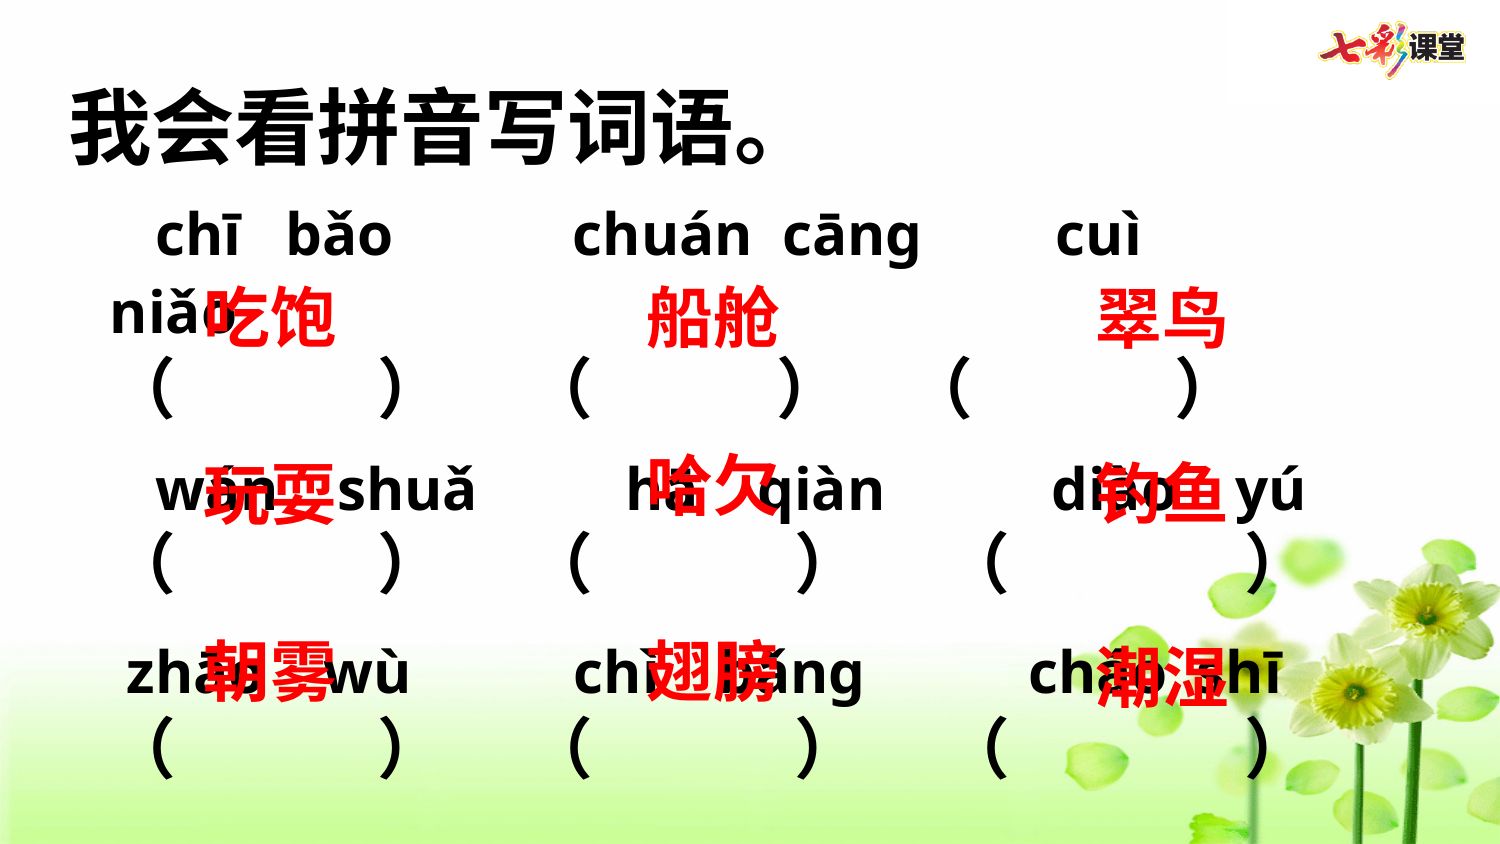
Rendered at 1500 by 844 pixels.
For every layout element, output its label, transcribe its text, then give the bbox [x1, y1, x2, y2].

text_box 船舱 [631, 268, 821, 363]
text_box 我会看拼音写词语。 [53, 67, 869, 183]
text_box 吃饱 [189, 268, 379, 363]
picture [0, 0, 1500, 844]
text_box 钓鱼 [1080, 444, 1270, 539]
text_box 玩耍 [189, 445, 379, 540]
text_box 朝雾 [189, 622, 379, 718]
text_box 翅膀 [631, 622, 821, 718]
text_box 翠鸟 [1080, 269, 1270, 365]
text_box chī bǎo chuán cānɡ cuì niǎo （ ） （ ） （ ） wán shuǎ hā qiàn diào yú （ ） （ ） （ ） zhāo wù chì bǎnɡ cháo shī （ ） （ ） （ ） [94, 189, 1424, 794]
text_box 潮湿 [1080, 628, 1270, 724]
text_box 哈欠 [631, 436, 821, 532]
